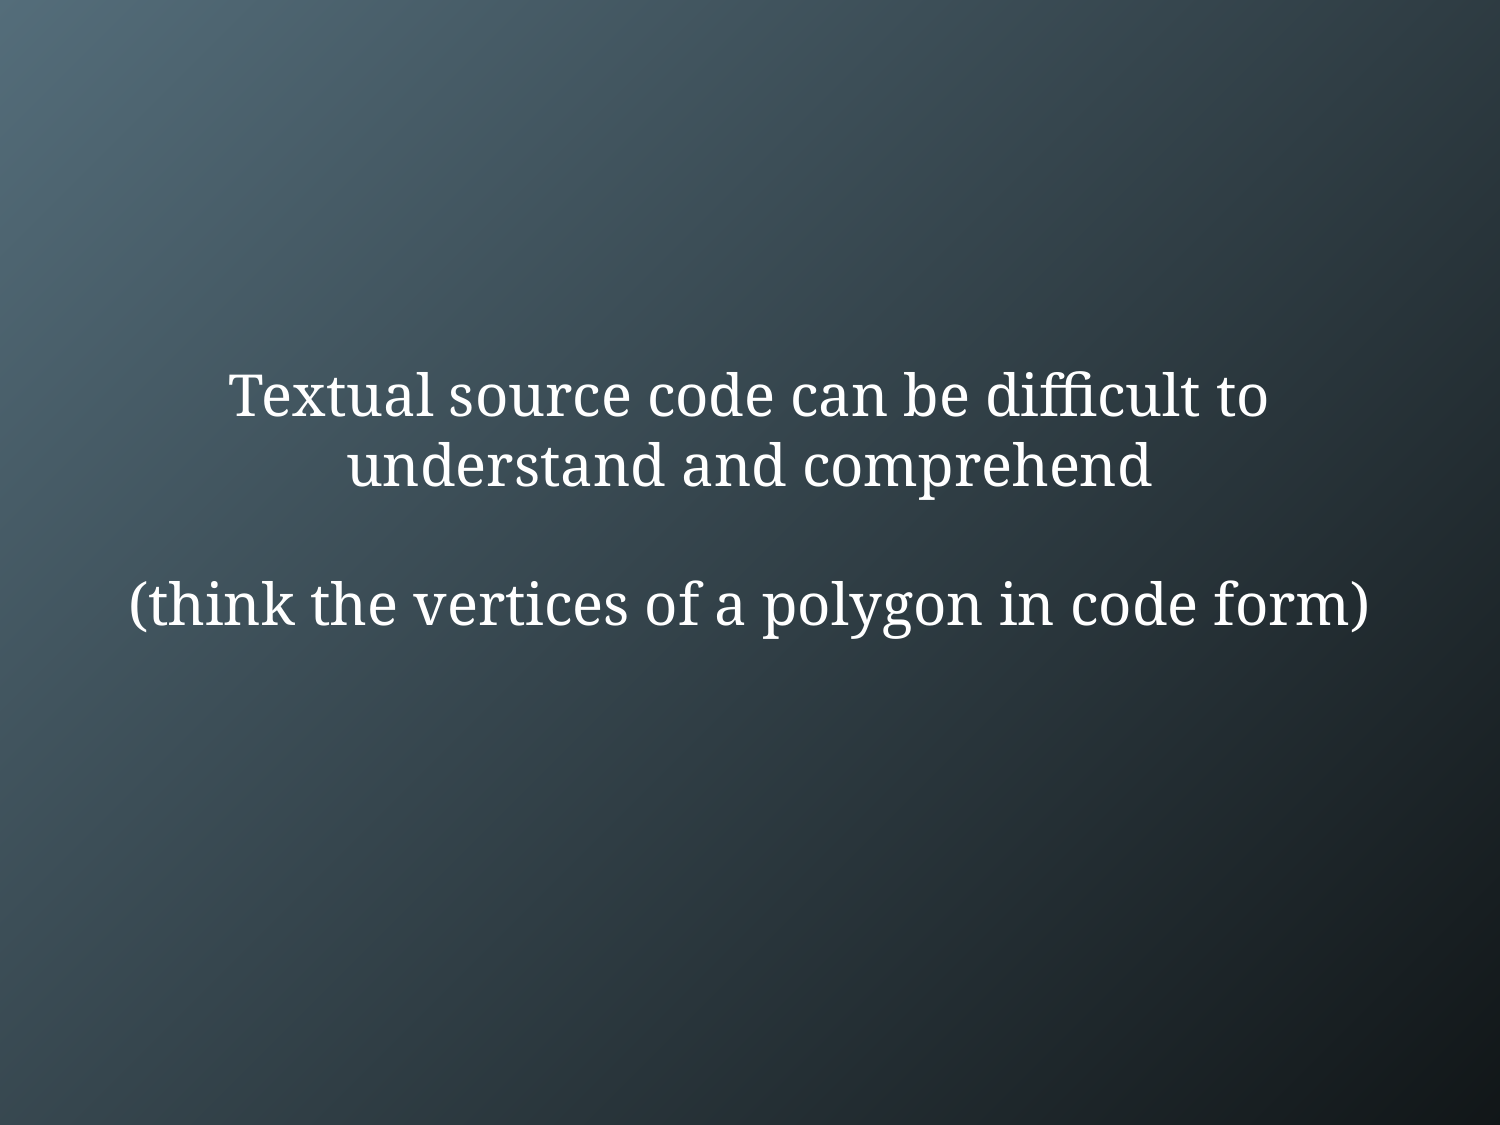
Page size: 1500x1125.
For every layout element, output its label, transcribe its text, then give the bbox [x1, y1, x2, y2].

title Textual source code can be difficult to understand and comprehend (think the vertices of a polygon in code form) [112, 314, 1388, 681]
